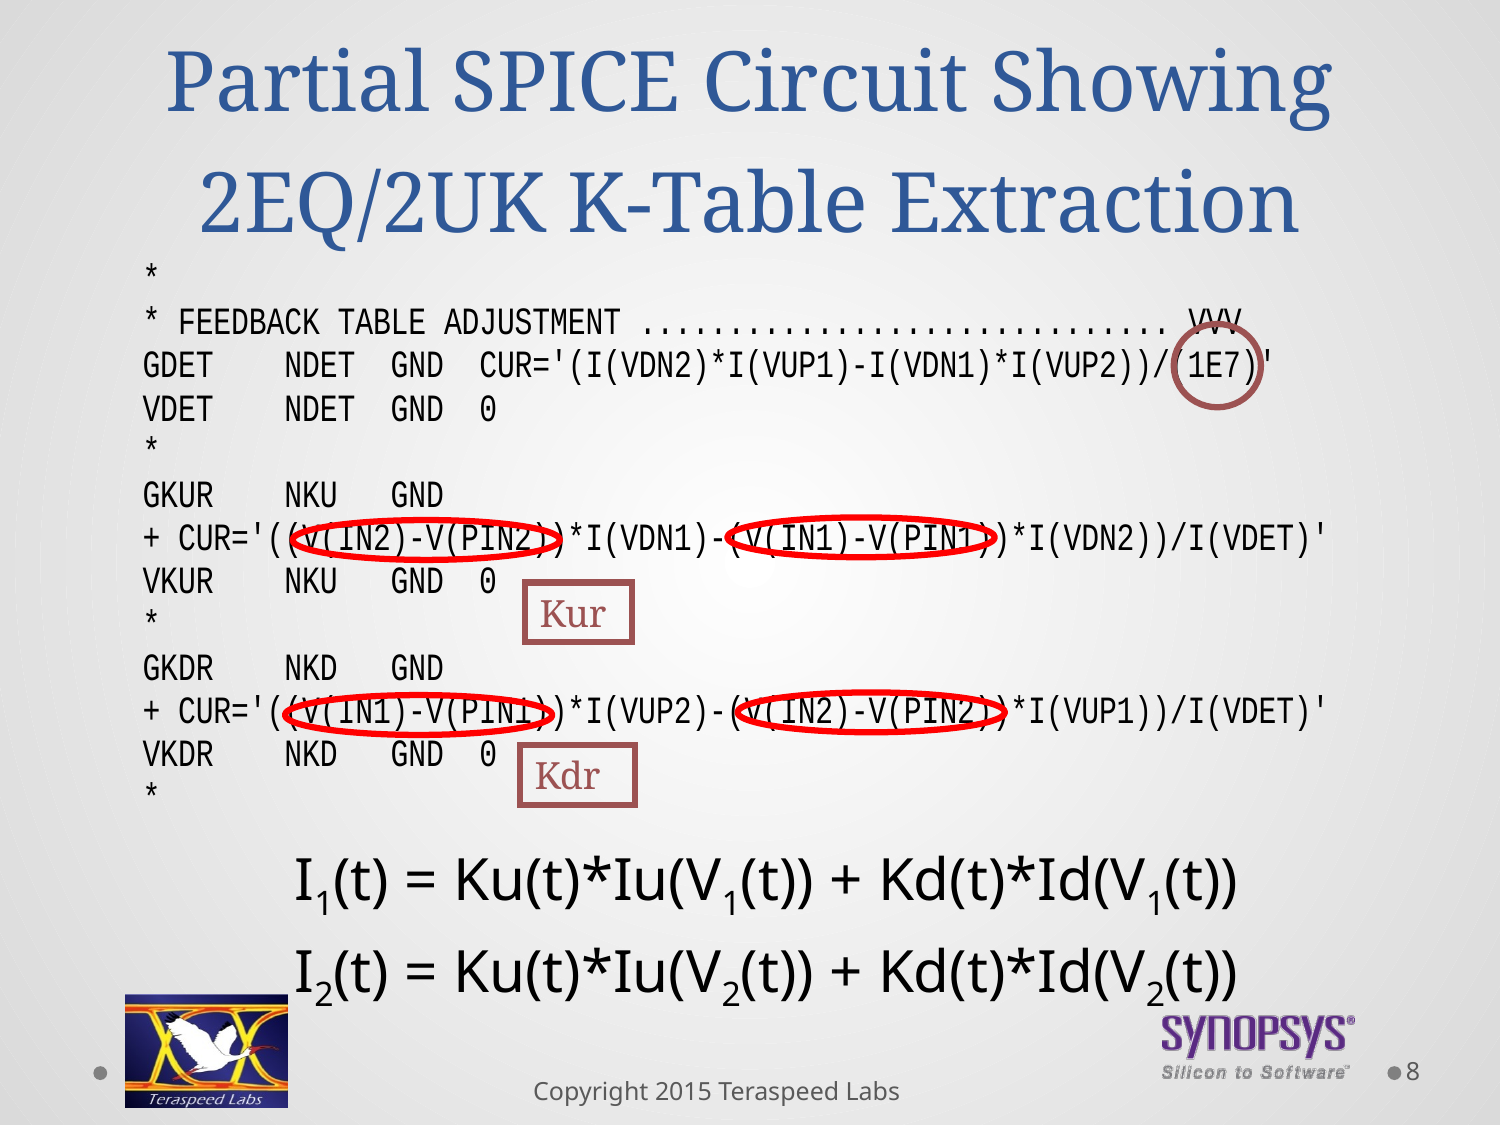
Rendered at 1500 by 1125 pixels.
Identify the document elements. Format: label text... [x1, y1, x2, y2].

picture [1162, 1000, 1355, 1092]
text_box I1(t) = Ku(t)*Iu(V1(t)) + Kd(t)*Id(V1(t)) I2(t) = Ku(t)*Iu(V2(t)) + Kd(t)*Id(V2(t)) [279, 834, 1265, 1010]
slide_number 8 [1401, 1042, 1494, 1103]
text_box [142, 257, 1418, 821]
picture [125, 994, 288, 1108]
footer Copyright 2015 Teraspeed Labs [514, 1057, 927, 1123]
title Partial SPICE Circuit Showing 2EQ/2UK K-Table Extraction [75, 0, 1425, 263]
